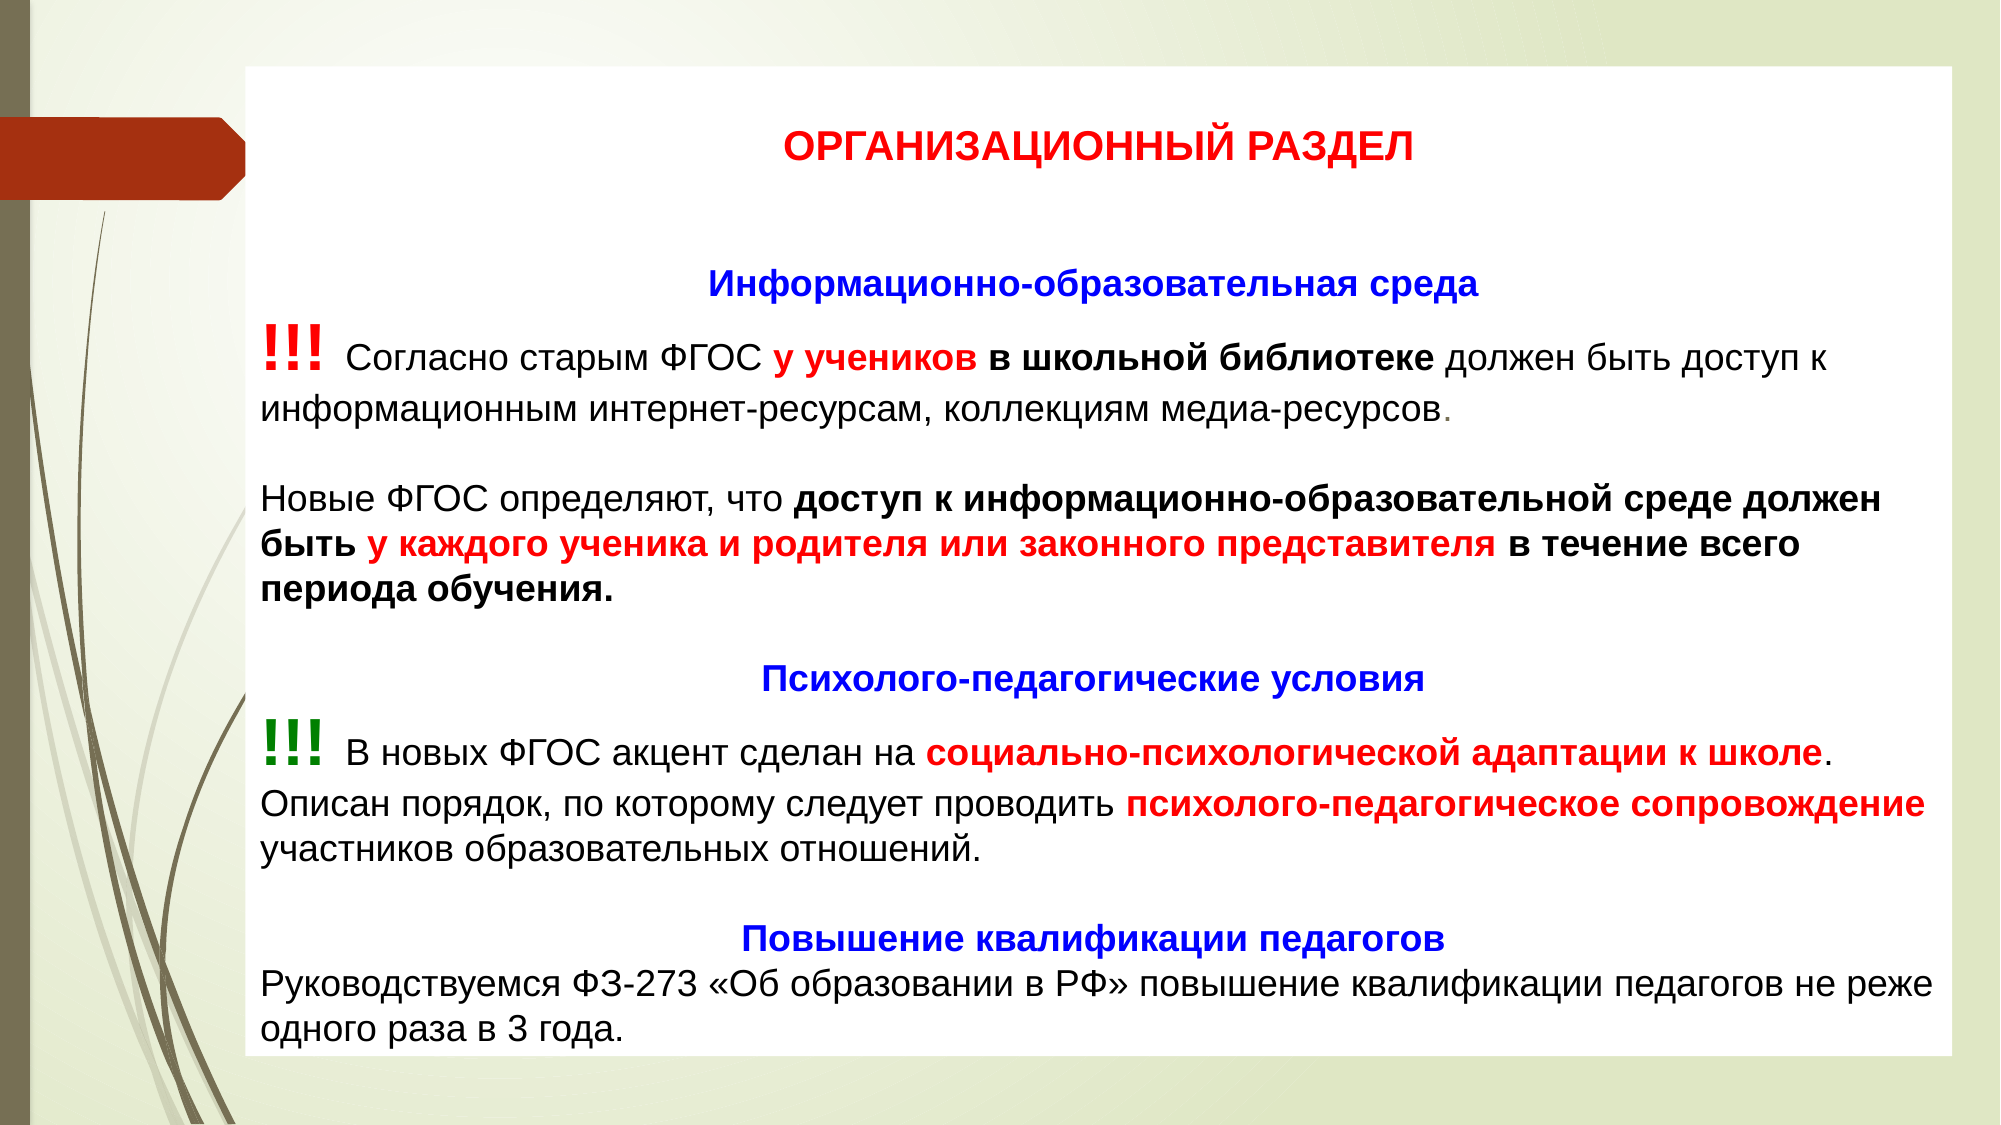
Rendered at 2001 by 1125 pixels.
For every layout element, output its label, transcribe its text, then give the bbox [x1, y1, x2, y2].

text_box ОРГАНИЗАЦИОННЫЙ РАЗДЕЛ Информационно-образовательная среда !!! Согласно старым ФГОС у учеников в школьной библиотеке должен быть доступ к информационным интернет-ресурсам, коллекциям медиа-ресурсов. Новые ФГОС определяют, что доступ к информационно-образовательной среде должен быть у каждого ученика и родителя или законного представителя в течение всего периода обучения. Психолого-педагогические условия !!! В новых ФГОС акцент сделан на социально-психологической адаптации к школе. Описан порядок, по которому следует проводить психолого-педагогическое сопровождение участников образовательных отношений. Повышение квалификации педагогов Руководствуемся ФЗ-273 «Об образовании в РФ» повышение квалификации педагогов не реже одного раза в 3 года. [245, 66, 1953, 1057]
